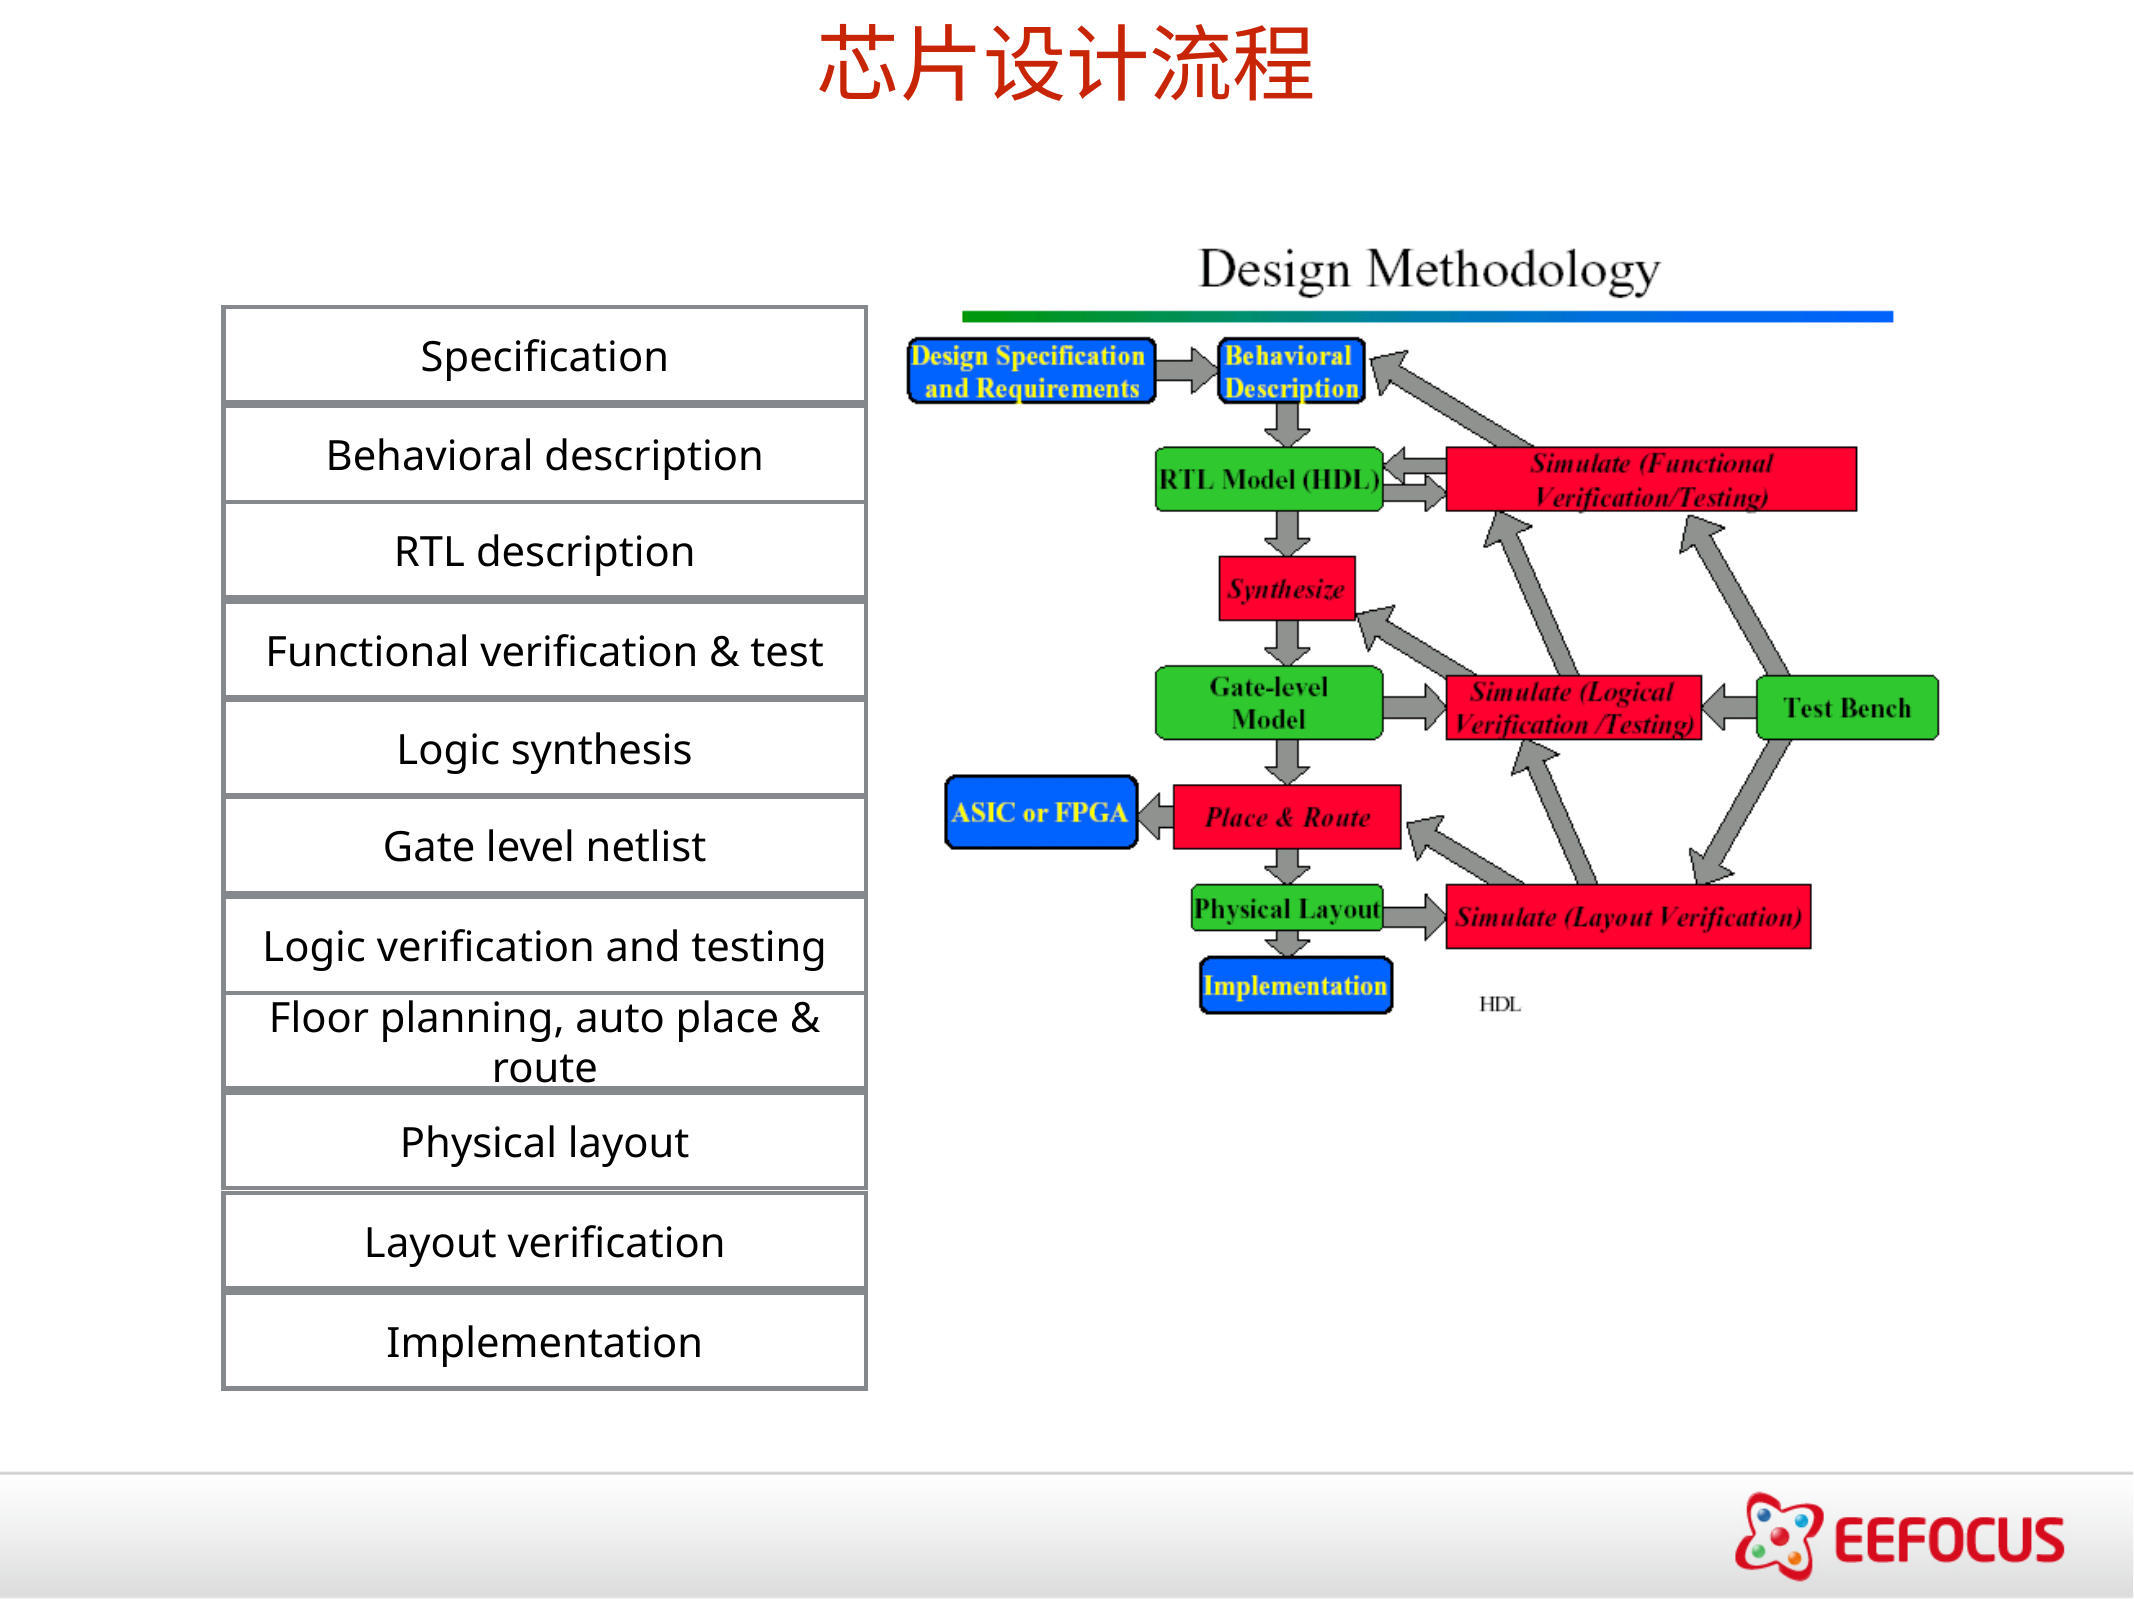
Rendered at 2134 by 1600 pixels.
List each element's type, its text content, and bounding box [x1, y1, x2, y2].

title 芯片设计流程 [106, 0, 2028, 142]
text_box Logic verification and testing [223, 897, 866, 992]
text_box Implementation [223, 1292, 866, 1389]
text_box Logic synthesis [223, 699, 866, 796]
text_box Gate level netlist [223, 797, 866, 894]
text_box Physical layout [223, 1092, 866, 1189]
text_box Layout verification [223, 1192, 866, 1289]
text_box Specification [223, 306, 866, 403]
text_box Functional verification & test [223, 601, 866, 698]
text_box Floor planning, auto place & route [223, 992, 866, 1089]
text_box RTL description [223, 501, 866, 598]
text_box Behavioral description [223, 406, 866, 501]
picture [0, 0, 2134, 1600]
